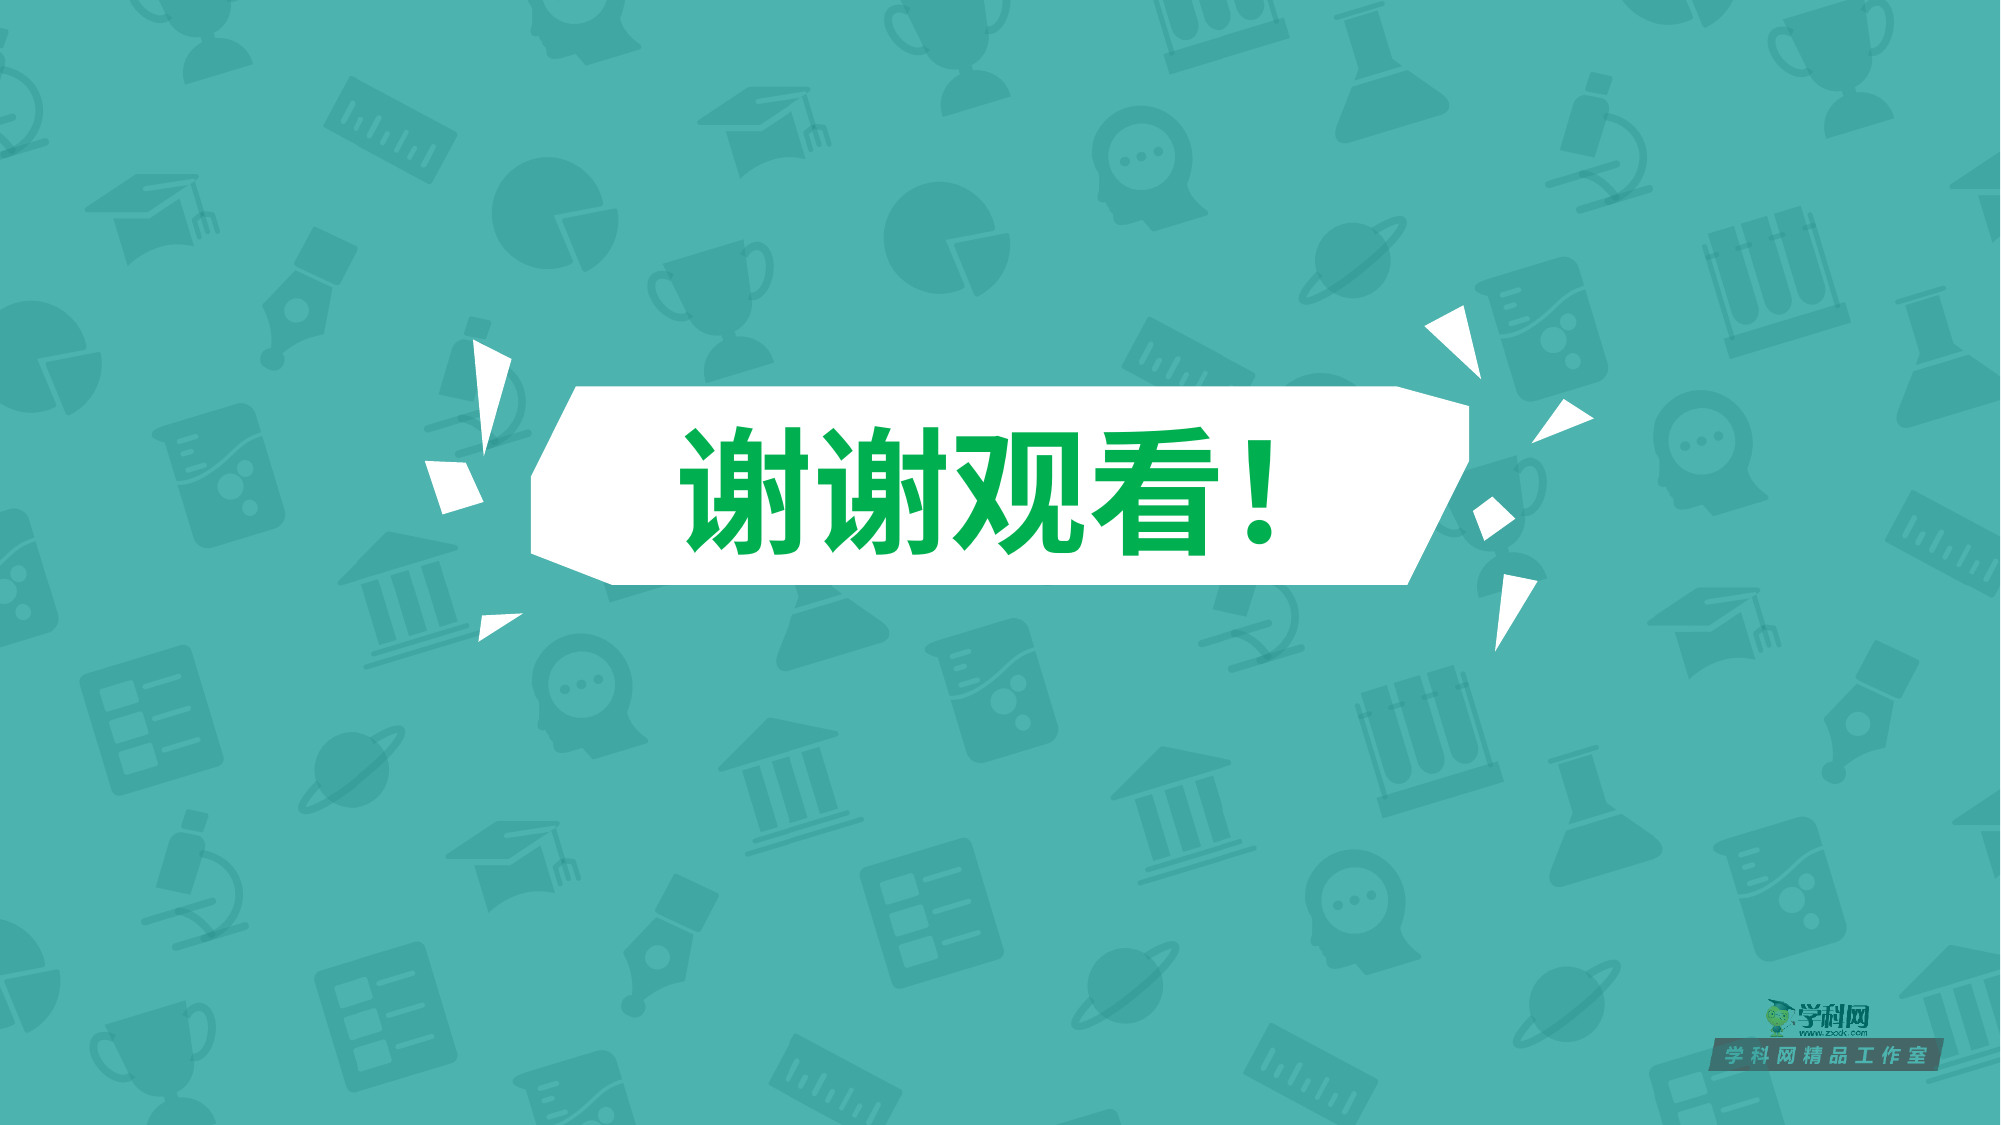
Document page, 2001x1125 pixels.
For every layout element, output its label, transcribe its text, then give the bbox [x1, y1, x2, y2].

text_box [1422, 303, 1484, 383]
text_box [1528, 397, 1597, 446]
text_box [471, 337, 513, 457]
text_box [423, 459, 486, 516]
picture [0, 0, 2001, 1125]
text_box 谢谢观看！ [660, 398, 1382, 579]
text_box [477, 612, 524, 644]
text_box [529, 385, 1471, 586]
text_box [1471, 495, 1517, 543]
text_box [1493, 572, 1540, 653]
